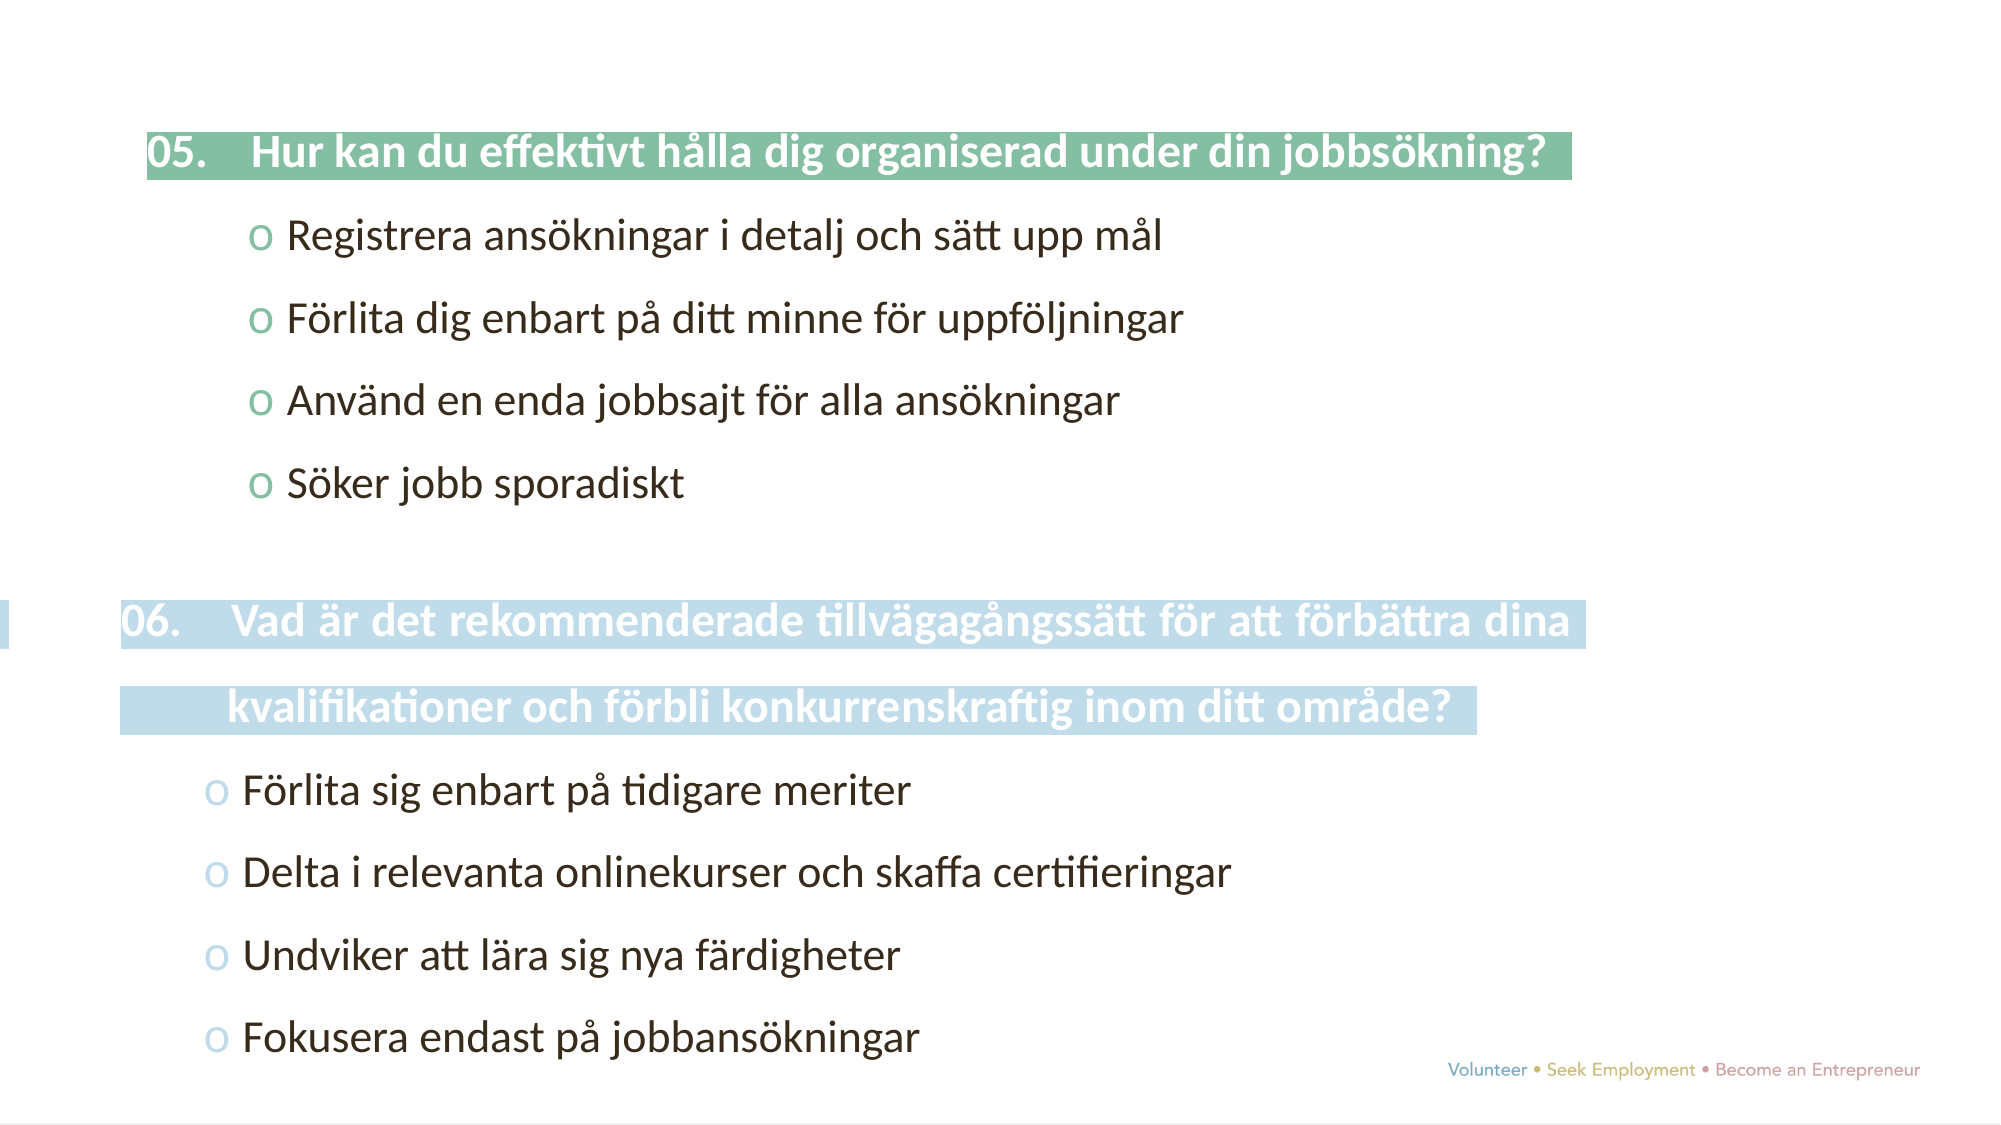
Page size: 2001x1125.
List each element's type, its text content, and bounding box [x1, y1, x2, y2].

text_box 05. Hur kan du effektivt hålla dig organiserad under din jobbsökning?? o Registrera ansökningar i detalj och sätt upp mål o Förlita dig enbart på ditt minne för uppföljningar o Använd en enda jobbsajt för alla ansökningar o Söker jobb sporadiskt 06. Vad är det rekommenderade tillvägagångssätt för att förbättra dina kvalifikationer och förbli konkurrenskraftig inom ditt område?? o Förlita sig enbart på tidigare meriter o Delta i relevanta onlinekurser och skaffa certifieringar o Undviker att lära sig nya färdigheter o Fokusera endast på jobbansökningar [0, 84, 1832, 1125]
picture [1832, 1046, 1971, 1103]
